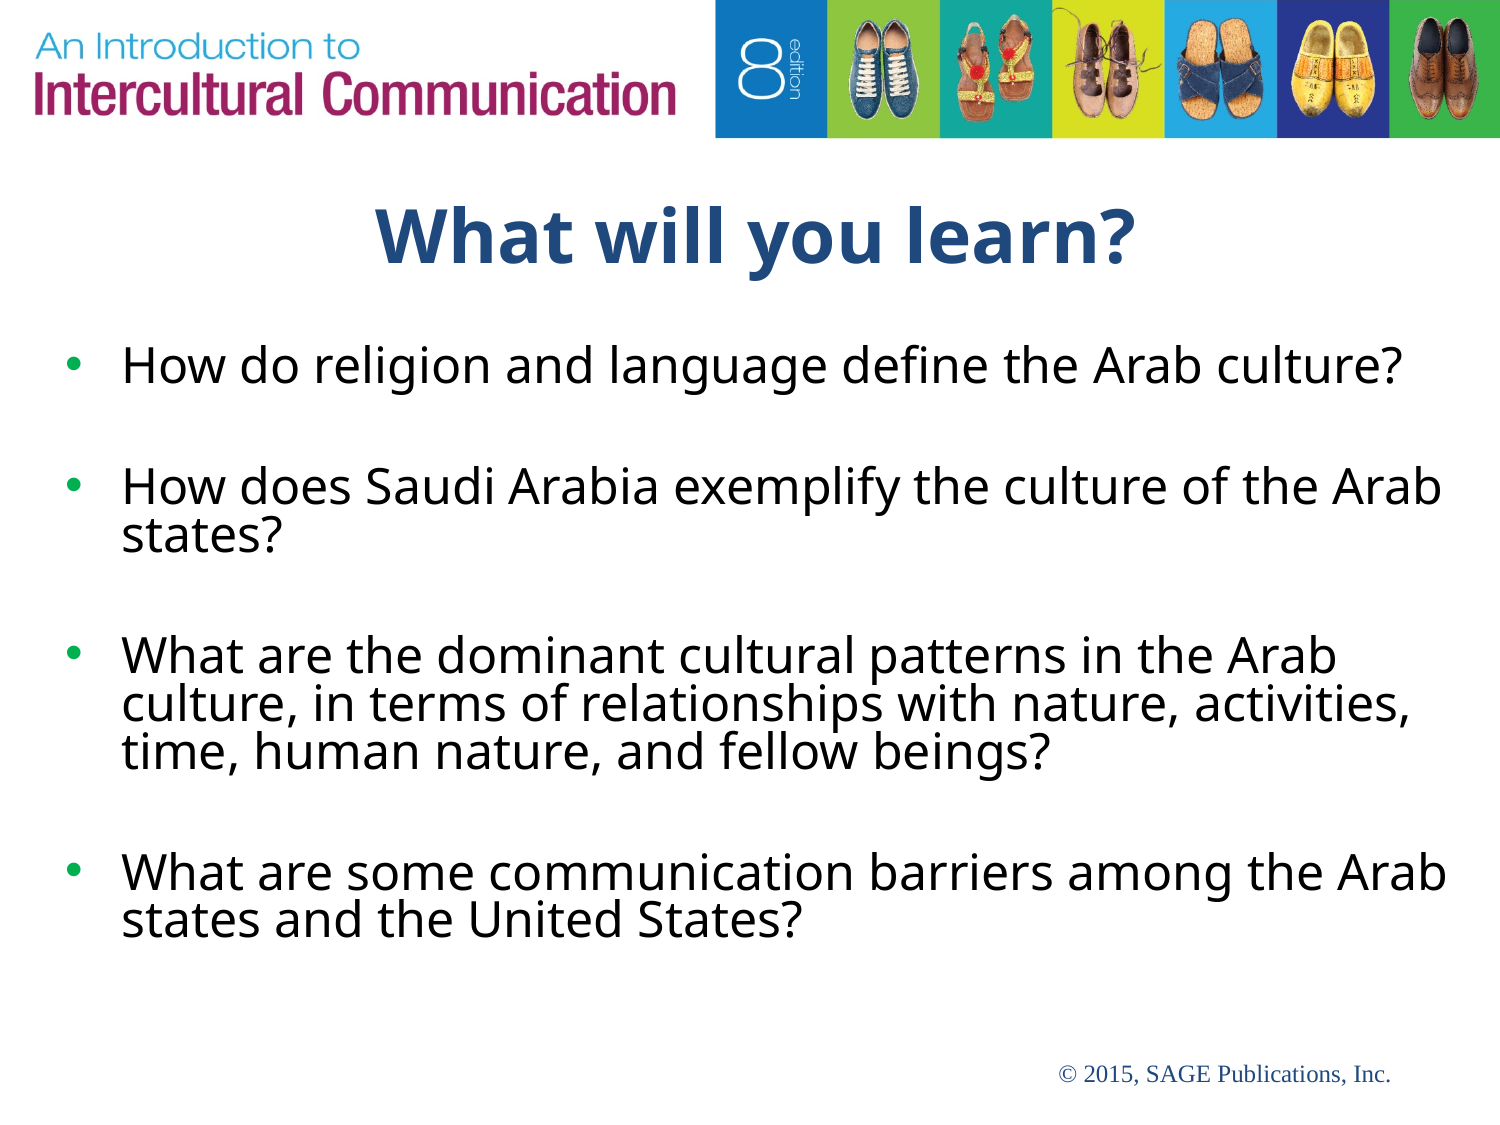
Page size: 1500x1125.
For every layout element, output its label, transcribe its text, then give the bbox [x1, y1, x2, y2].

list How do religion and language define the Arab culture? How does Saudi Arabia exemplify the culture of the Arab states? What are the dominant cultural patterns in the Arab culture, in terms of relationships with nature, activities, time, human nature, and fellow beings? What are some communication barriers among the Arab states and the United States? [50, 337, 1475, 1125]
picture [0, 0, 1500, 1125]
title What will you learn? [62, 167, 1450, 300]
footer © 2015, SAGE Publications, Inc. [987, 1042, 1463, 1103]
